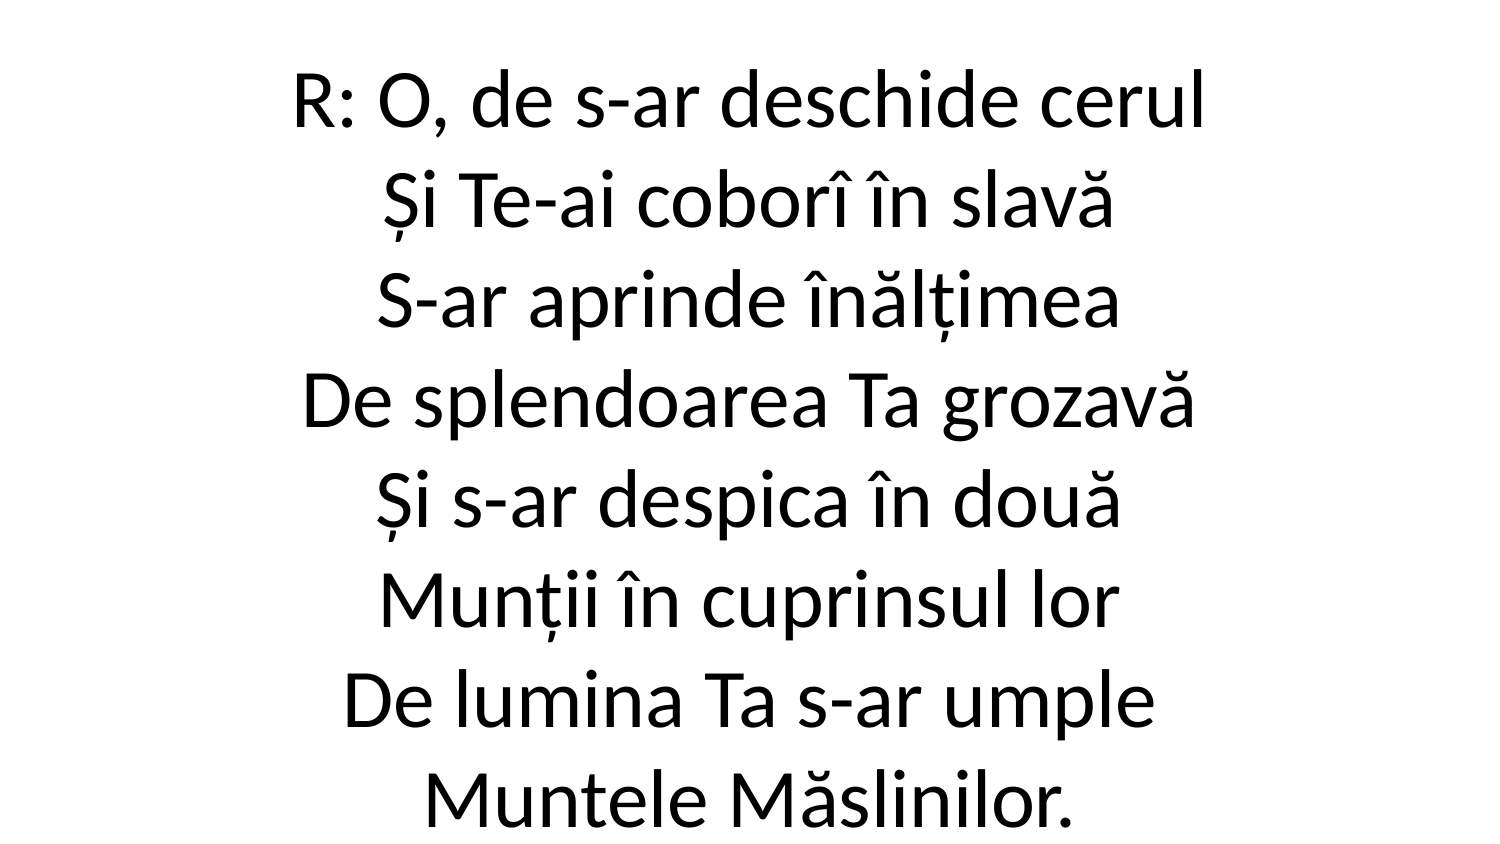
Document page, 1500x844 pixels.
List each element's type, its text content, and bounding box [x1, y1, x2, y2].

text_box R: O, de s-ar deschide cerul Și Te-ai coborî în slavă S-ar aprinde înălțimea De splendoarea Ta grozavă Și s-ar despica în două Munții în cuprinsul lor De lumina Ta s-ar umple Muntele Măslinilor. [276, 0, 1224, 844]
